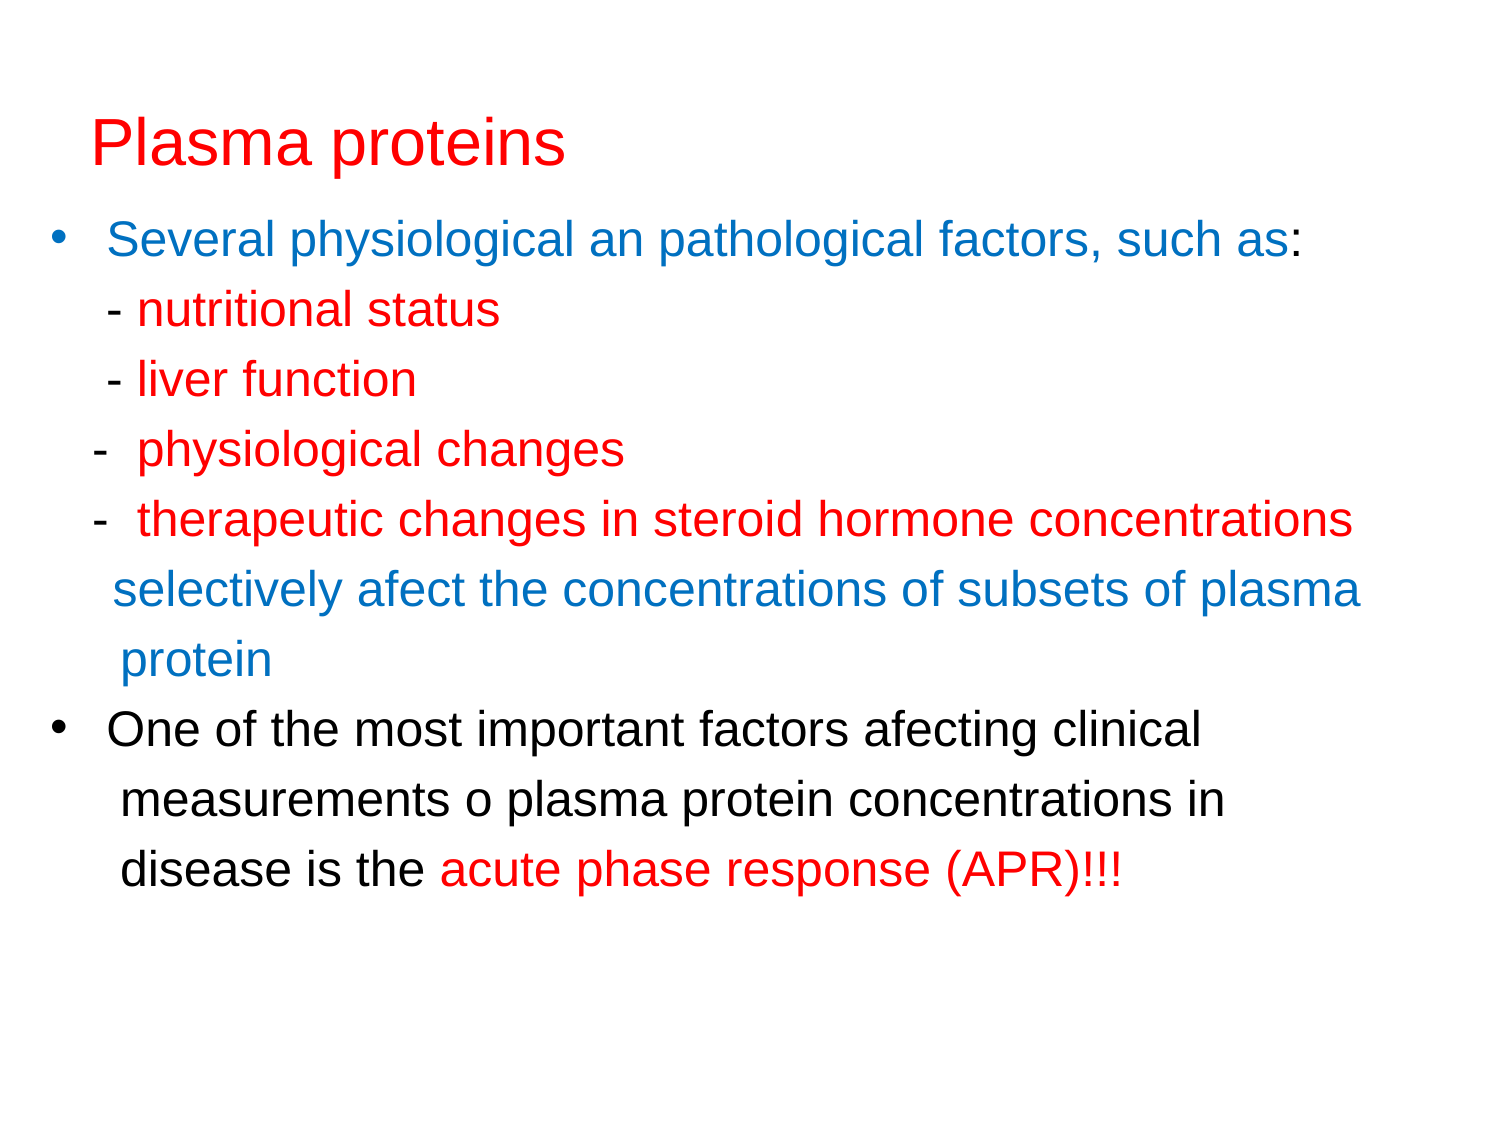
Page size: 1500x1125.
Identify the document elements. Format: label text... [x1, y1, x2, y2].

list Several physiological an pathological factors, such as: - nutritional status - liver function - physiological changes - therapeutic changes in steroid hormone concentrations selectively afect the concentrations of subsets of plasma protein One of the most important factors afecting clinical measurements o plasma protein concentrations in disease is the acute phase response (APR)!!! [35, 199, 1500, 942]
title Plasma proteins [75, 45, 1425, 199]
